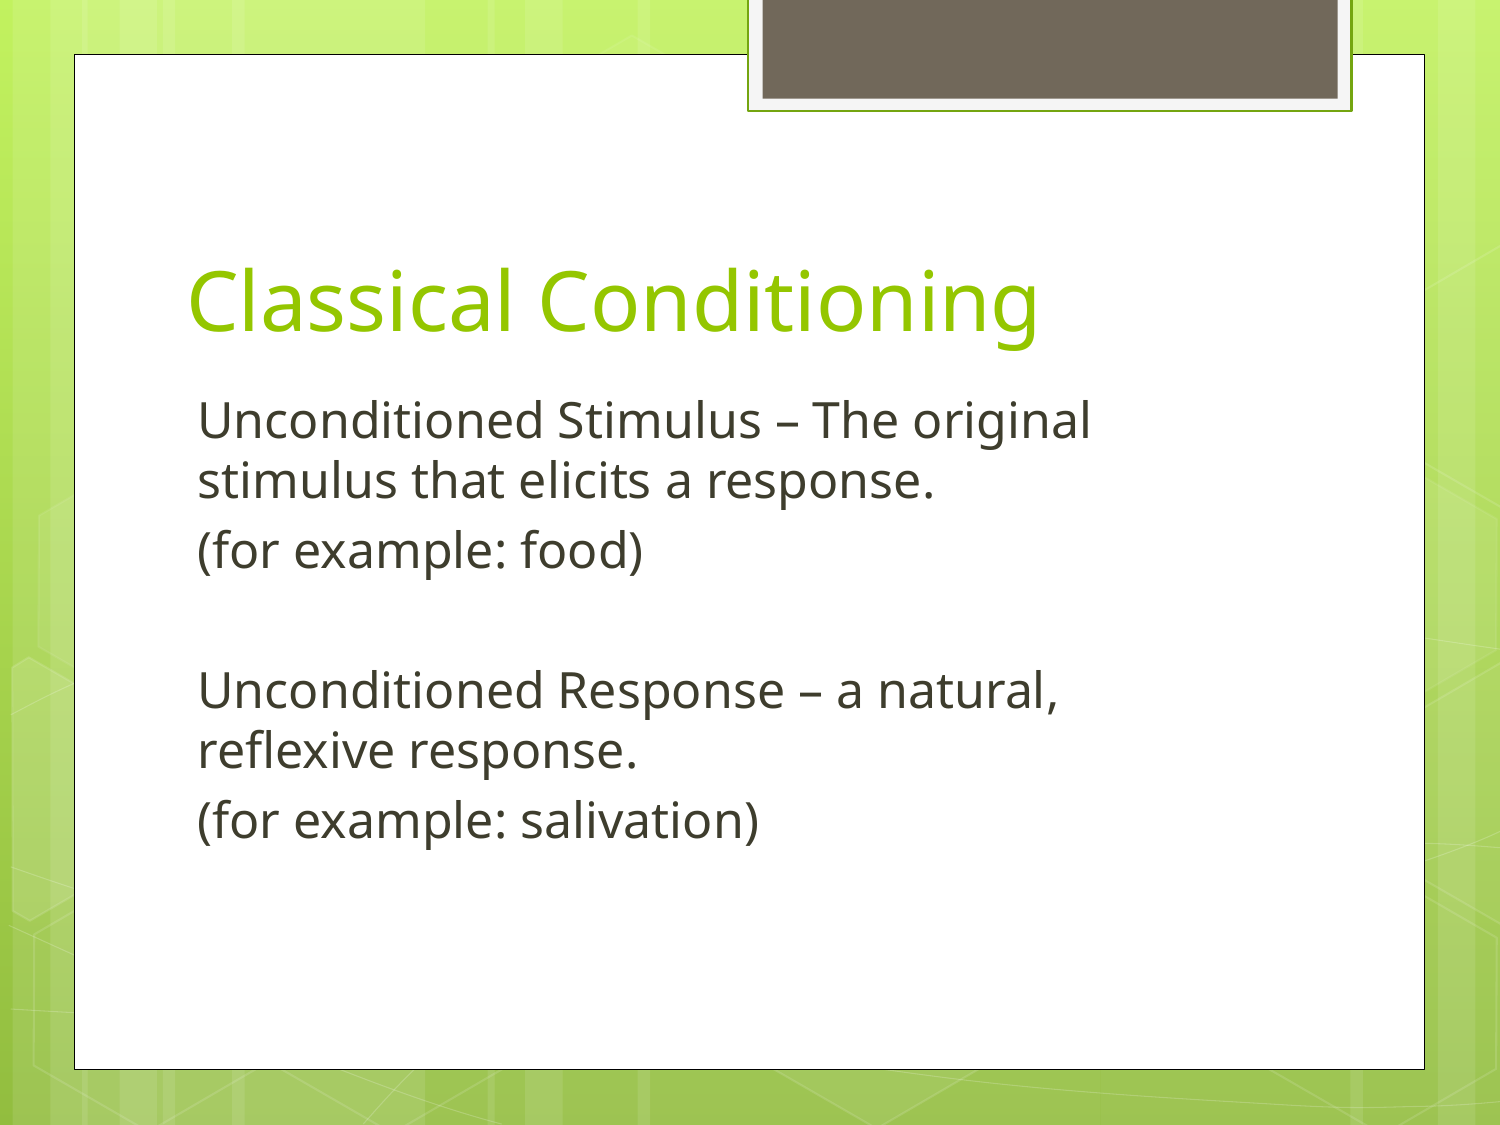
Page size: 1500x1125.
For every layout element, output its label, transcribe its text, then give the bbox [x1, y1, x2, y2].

title Classical Conditioning [171, 168, 1324, 357]
list Unconditioned Stimulus – The original stimulus that elicits a response. (for example: food) Unconditioned Response – a natural, reflexive response. (for example: salivation) [171, 381, 1283, 957]
